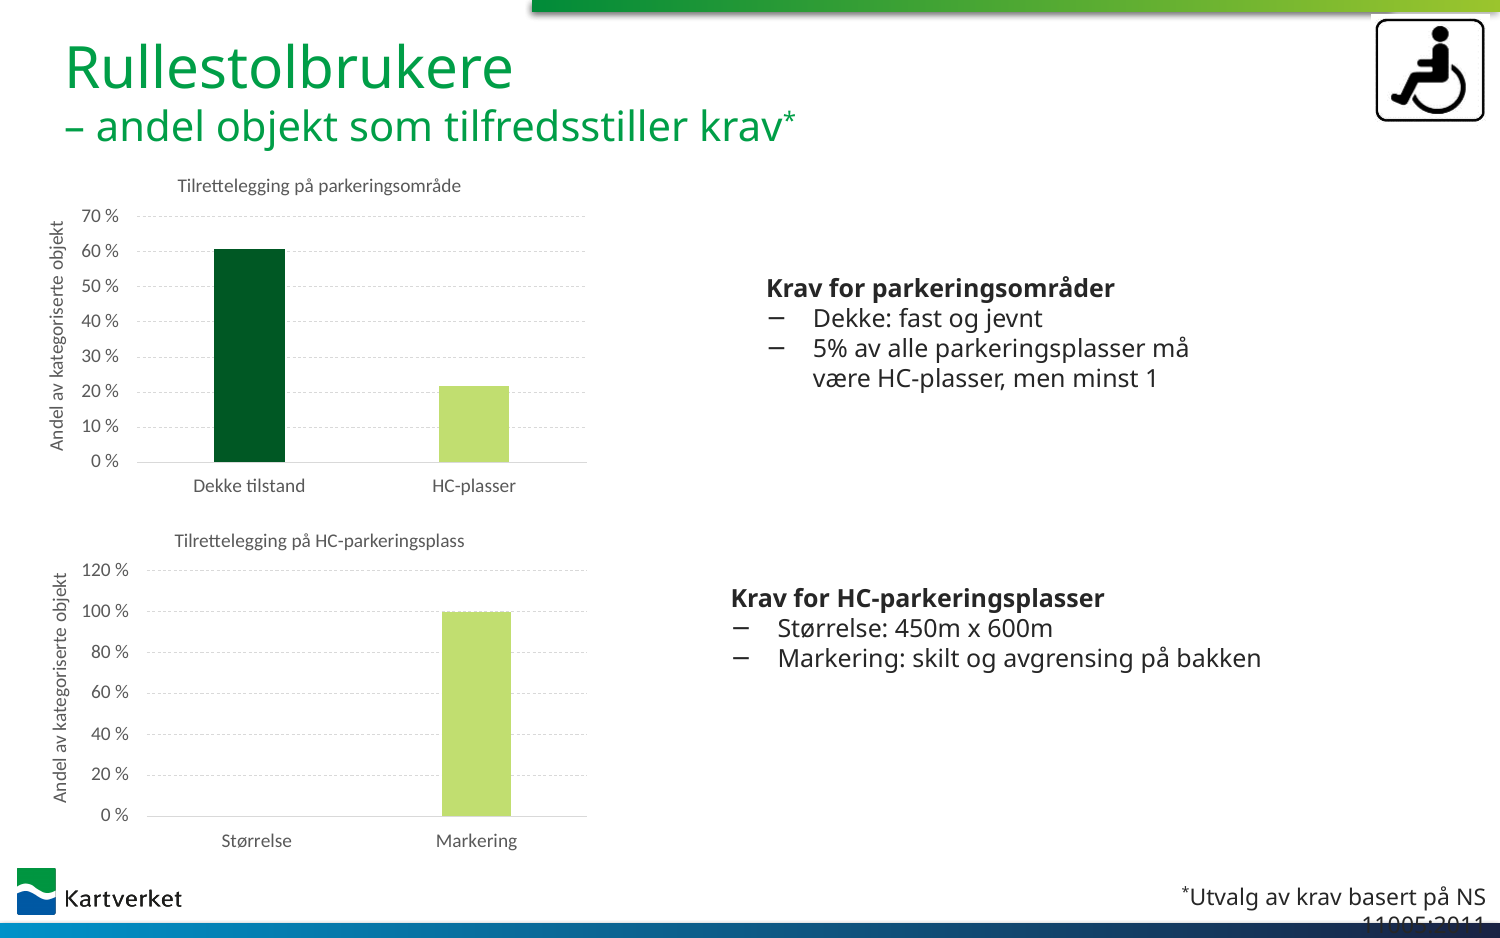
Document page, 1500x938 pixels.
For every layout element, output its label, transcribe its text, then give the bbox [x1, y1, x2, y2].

picture [41, 520, 598, 859]
text_box *Utvalg av krav basert på NS 11005:2011 [1068, 873, 1500, 938]
picture [1371, 13, 1491, 127]
picture [41, 166, 598, 505]
text_box Krav for parkeringsområder Dekke: fast og jevnt 5% av alle parkeringsplasser må være HC-plasser, men minst 1 [751, 264, 1232, 400]
text_box Rullestolbrukere – andel objekt som tilfredsstiller krav* [49, 23, 1431, 158]
text_box Krav for HC-parkeringsplasser Størrelse: 450m x 600m Markering: skilt og avgrensing på bakken [715, 574, 1278, 680]
